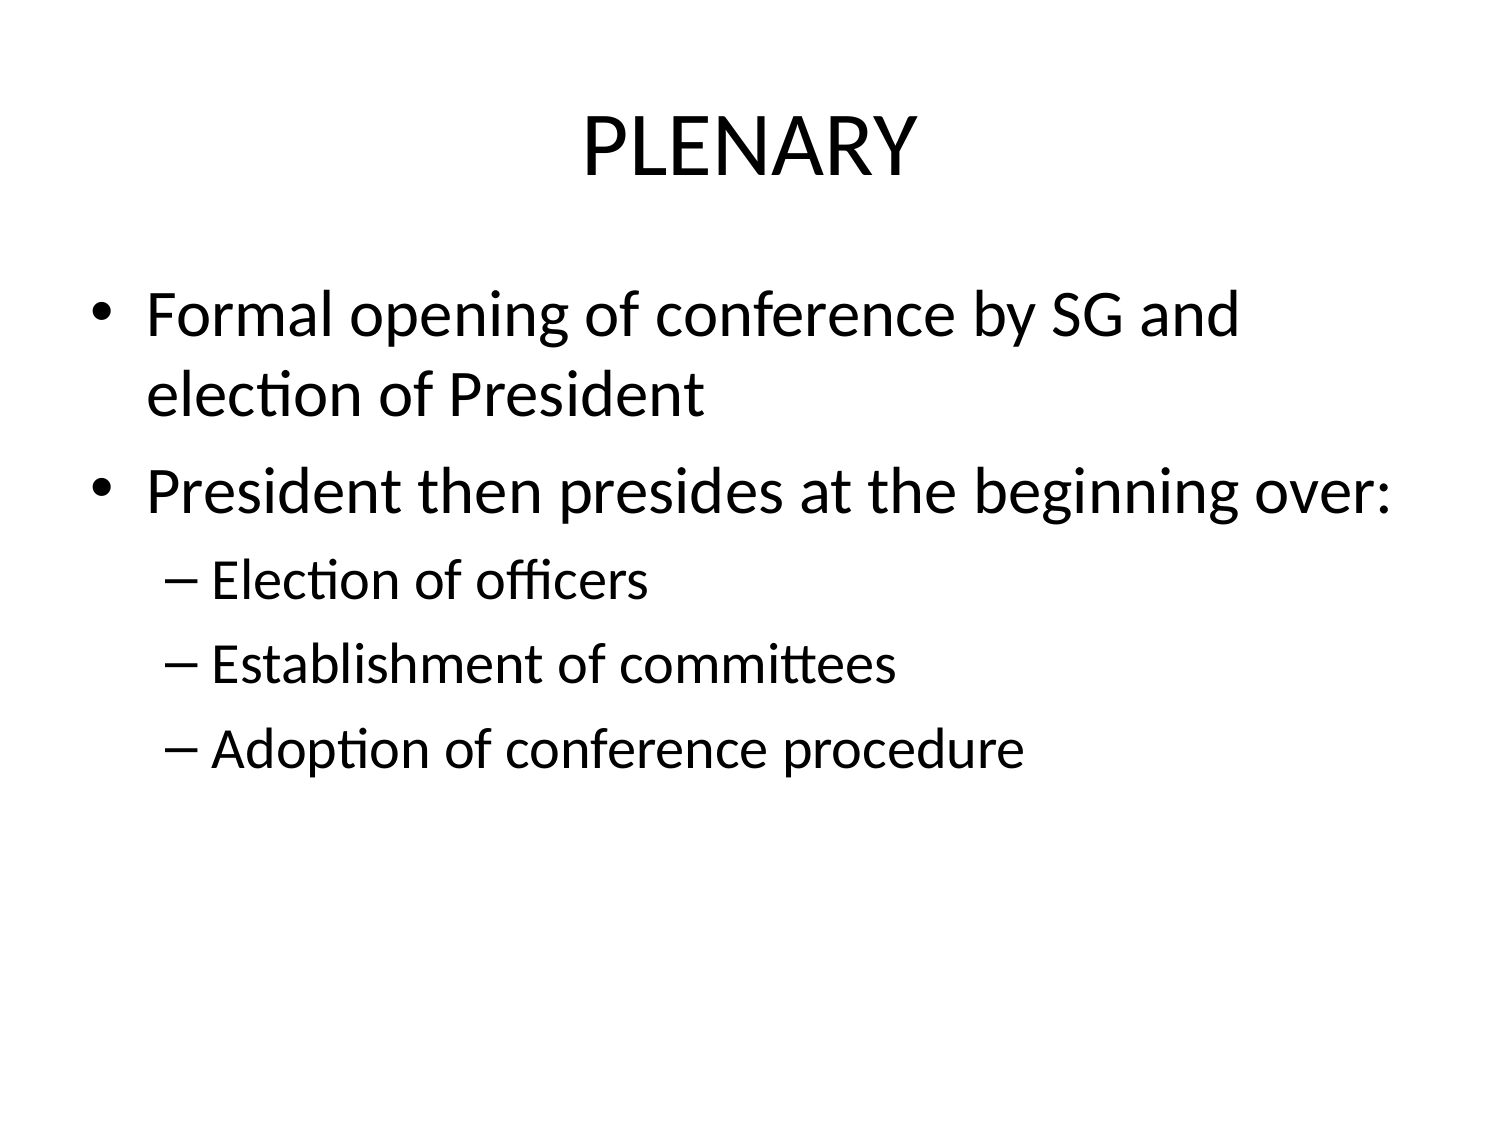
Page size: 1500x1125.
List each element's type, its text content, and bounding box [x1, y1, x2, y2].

list Formal opening of conference by SG and election of President President then presides at the beginning over: Election of officers Establishment of committees Adoption of conference procedure [75, 262, 1425, 1005]
title PLENARY [75, 45, 1425, 233]
